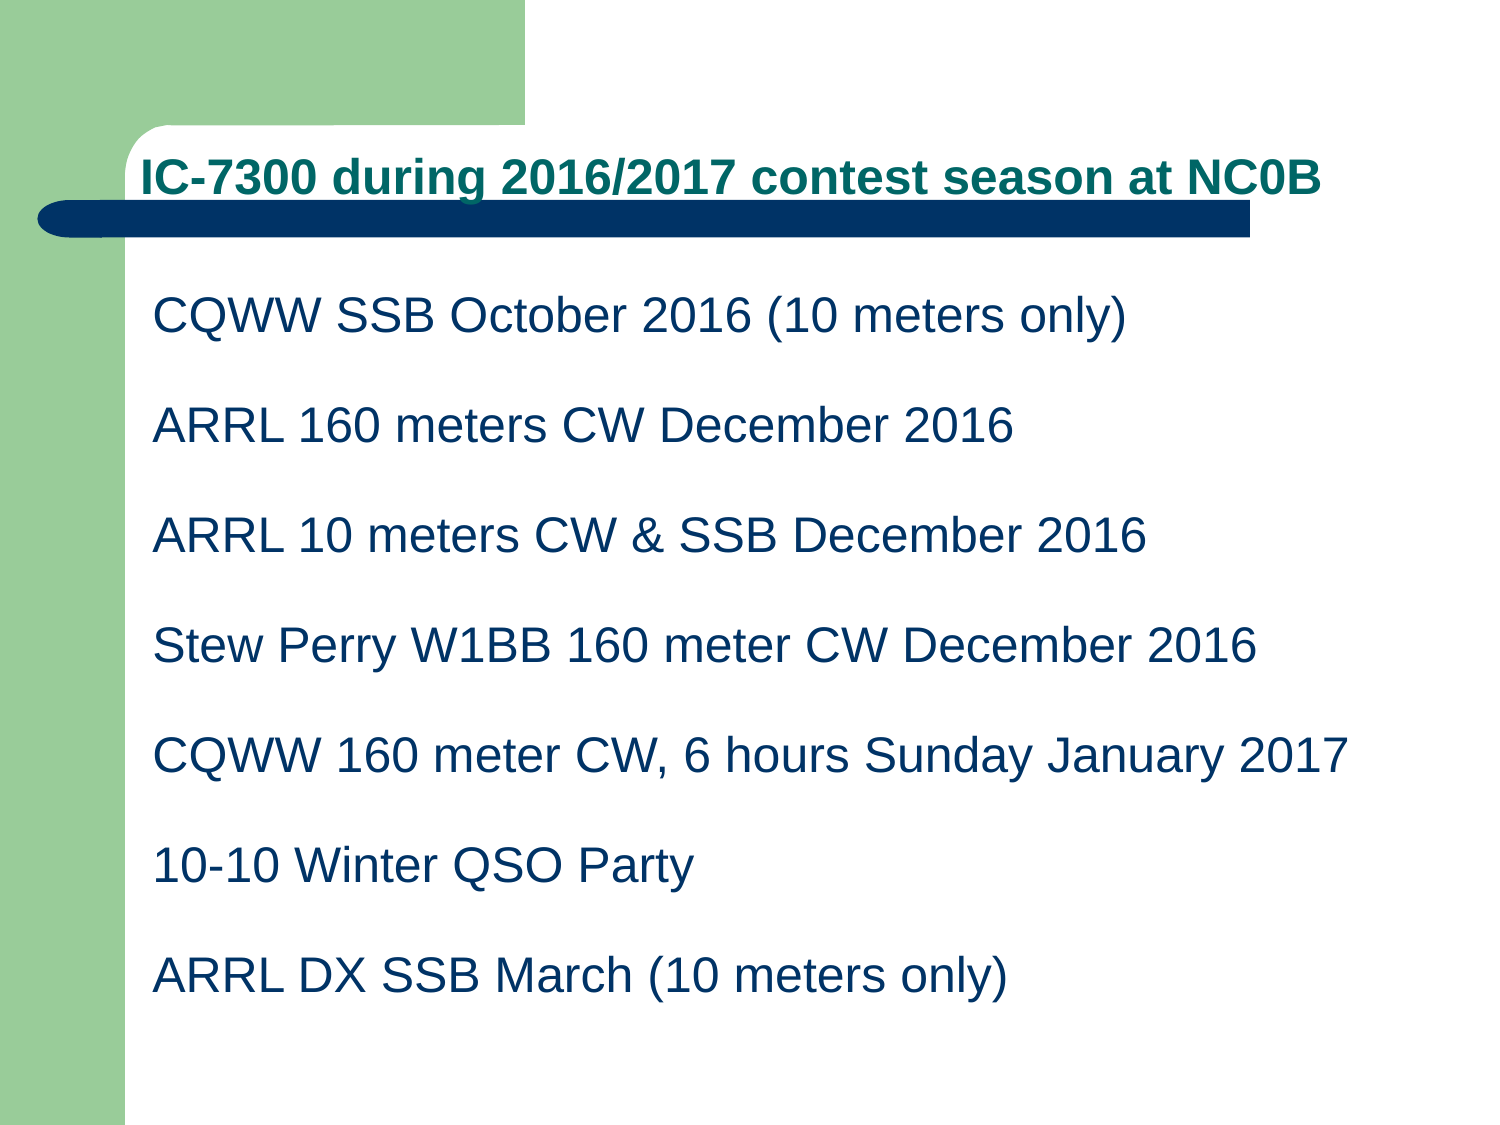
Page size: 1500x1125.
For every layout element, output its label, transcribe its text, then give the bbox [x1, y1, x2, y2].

list CQWW SSB October 2016 (10 meters only) ARRL 160 meters CW December 2016 ARRL 10 meters CW & SSB December 2016 Stew Perry W1BB 160 meter CW December 2016 CQWW 160 meter CW, 6 hours Sunday January 2017 10-10 Winter QSO Party ARRL DX SSB March (10 meters only) [137, 274, 1500, 1076]
title IC-7300 during 2016/2017 contest season at NC0B [124, 124, 1401, 213]
